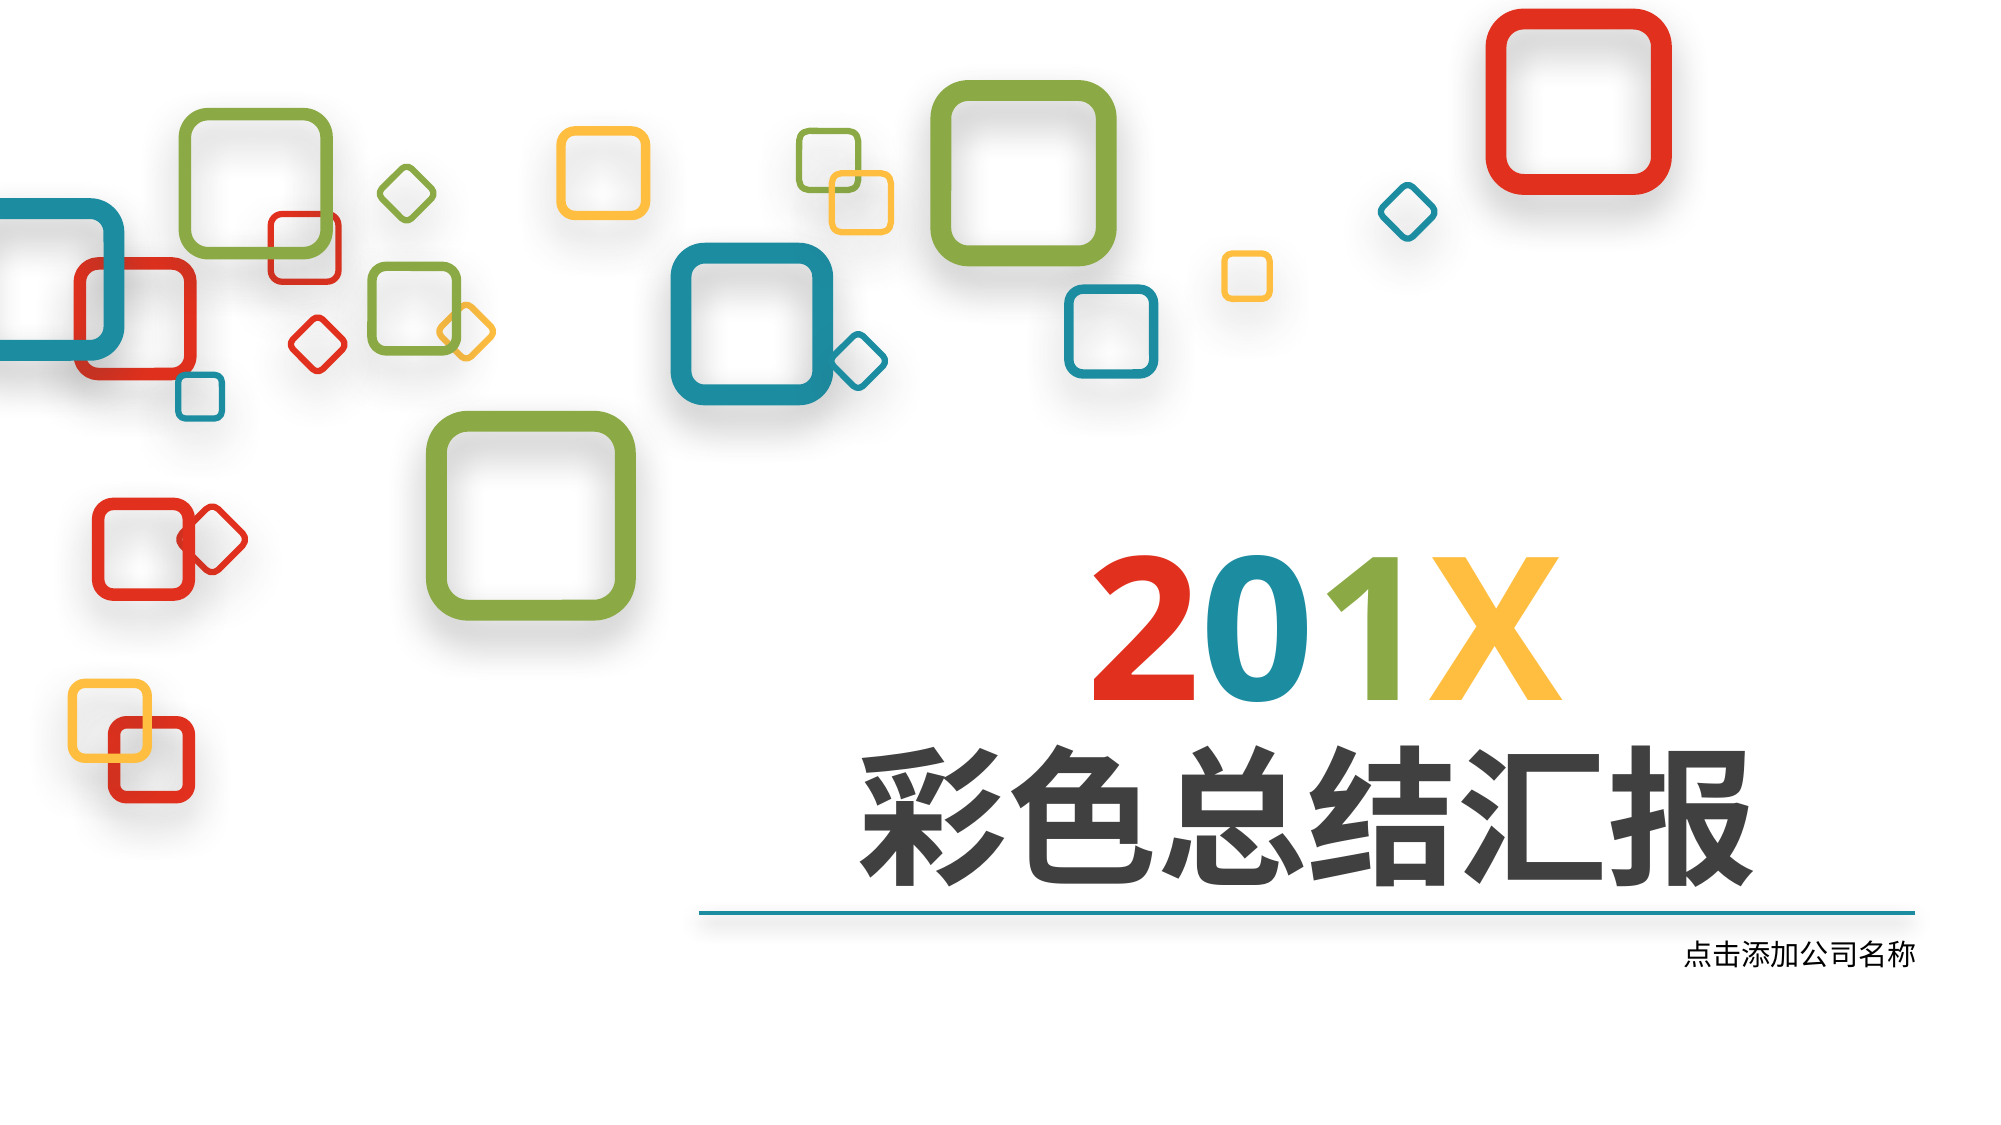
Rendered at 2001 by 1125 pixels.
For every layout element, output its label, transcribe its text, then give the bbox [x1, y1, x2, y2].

text_box [558, 128, 648, 218]
text_box [369, 264, 459, 354]
text_box [796, 128, 861, 193]
text_box [829, 332, 887, 390]
text_box [0, 206, 117, 353]
text_box [482, 316, 495, 349]
text_box [125, 261, 193, 377]
text_box [146, 720, 192, 800]
text_box [288, 315, 347, 374]
text_box [678, 251, 825, 397]
text_box [199, 504, 247, 574]
text_box [1493, 16, 1664, 187]
text_box [70, 681, 150, 761]
text_box [176, 372, 225, 421]
text_box 点击添加公司名称 [1660, 928, 1932, 979]
text_box [182, 112, 329, 256]
text_box [938, 88, 1109, 258]
text_box [1378, 183, 1437, 241]
text_box [96, 501, 191, 597]
text_box [377, 164, 436, 223]
text_box [1066, 287, 1156, 377]
text_box 彩色总结汇报 [681, 715, 1934, 911]
text_box 201X [999, 493, 1650, 715]
text_box [1222, 251, 1272, 301]
text_box [829, 171, 894, 235]
text_box [434, 419, 628, 613]
